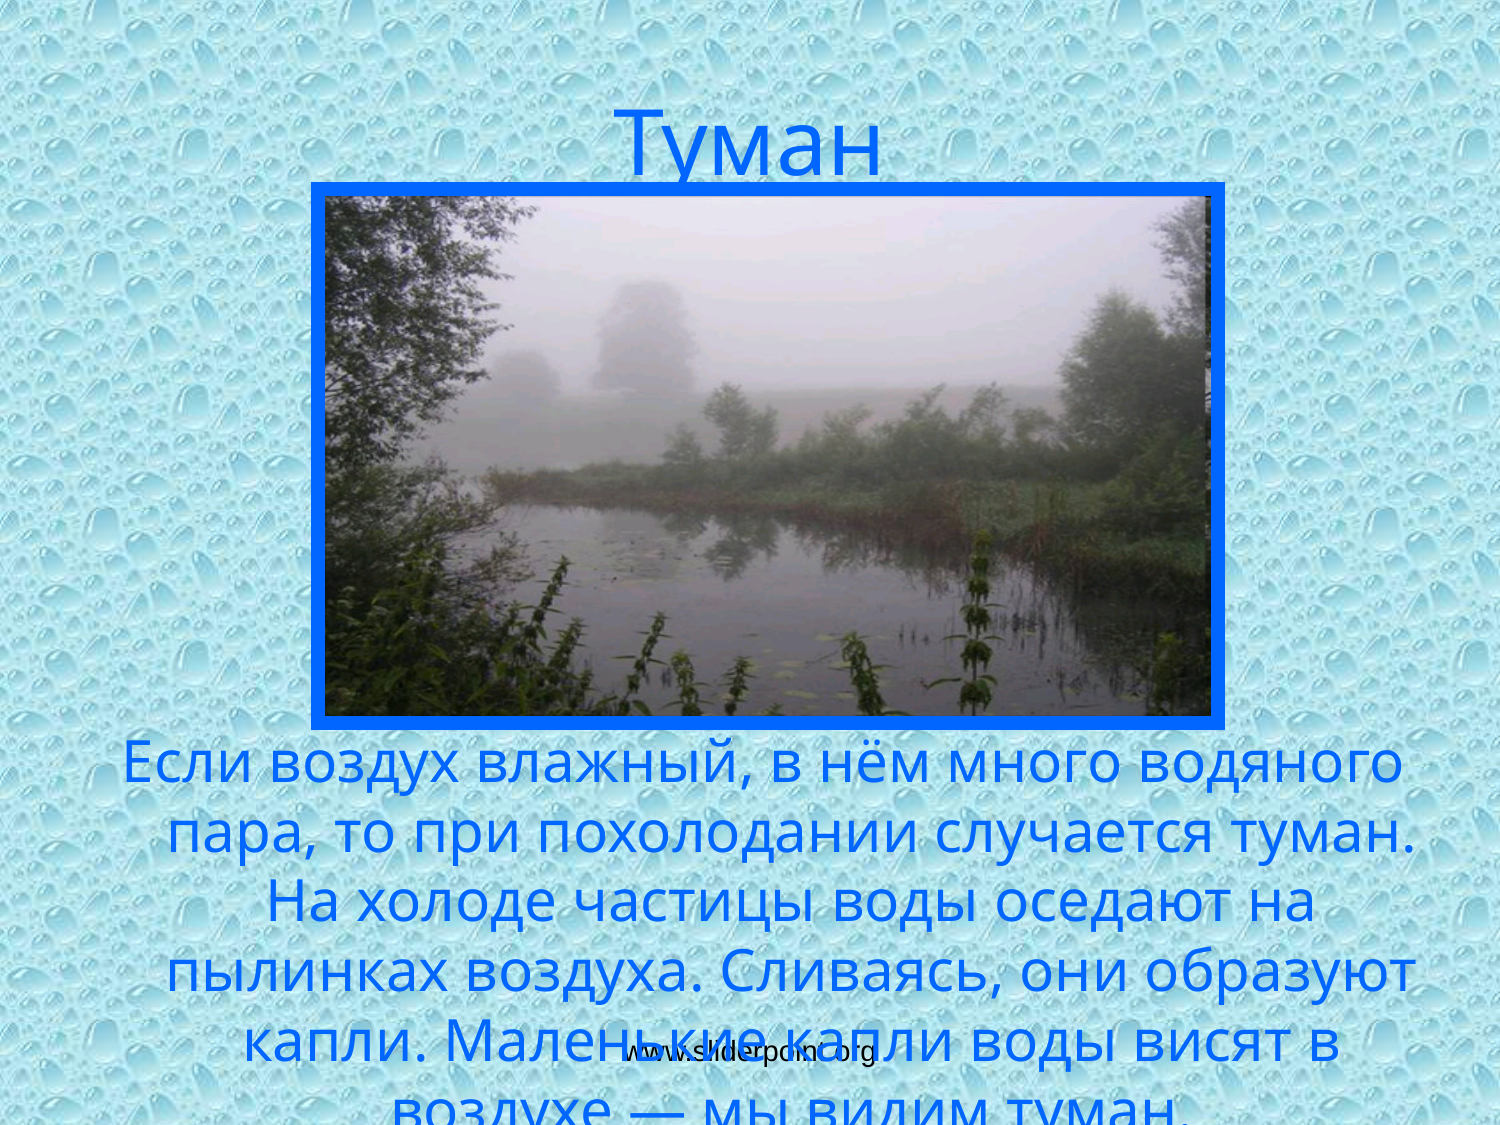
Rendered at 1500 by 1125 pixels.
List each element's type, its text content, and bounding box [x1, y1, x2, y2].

list Если воздух влажный, в нём много водяного пара, то при похолодании случается туман. На холоде частицы воды оседают на пылинках воздуха. Сливаясь, они образуют капли. Маленькие капли воды висят в воздухе — мы видим туман. [88, 715, 1439, 1088]
title Туман [74, 44, 1426, 233]
footer www.sliderpoint.org [512, 1024, 988, 1103]
picture [0, 0, 1500, 1125]
